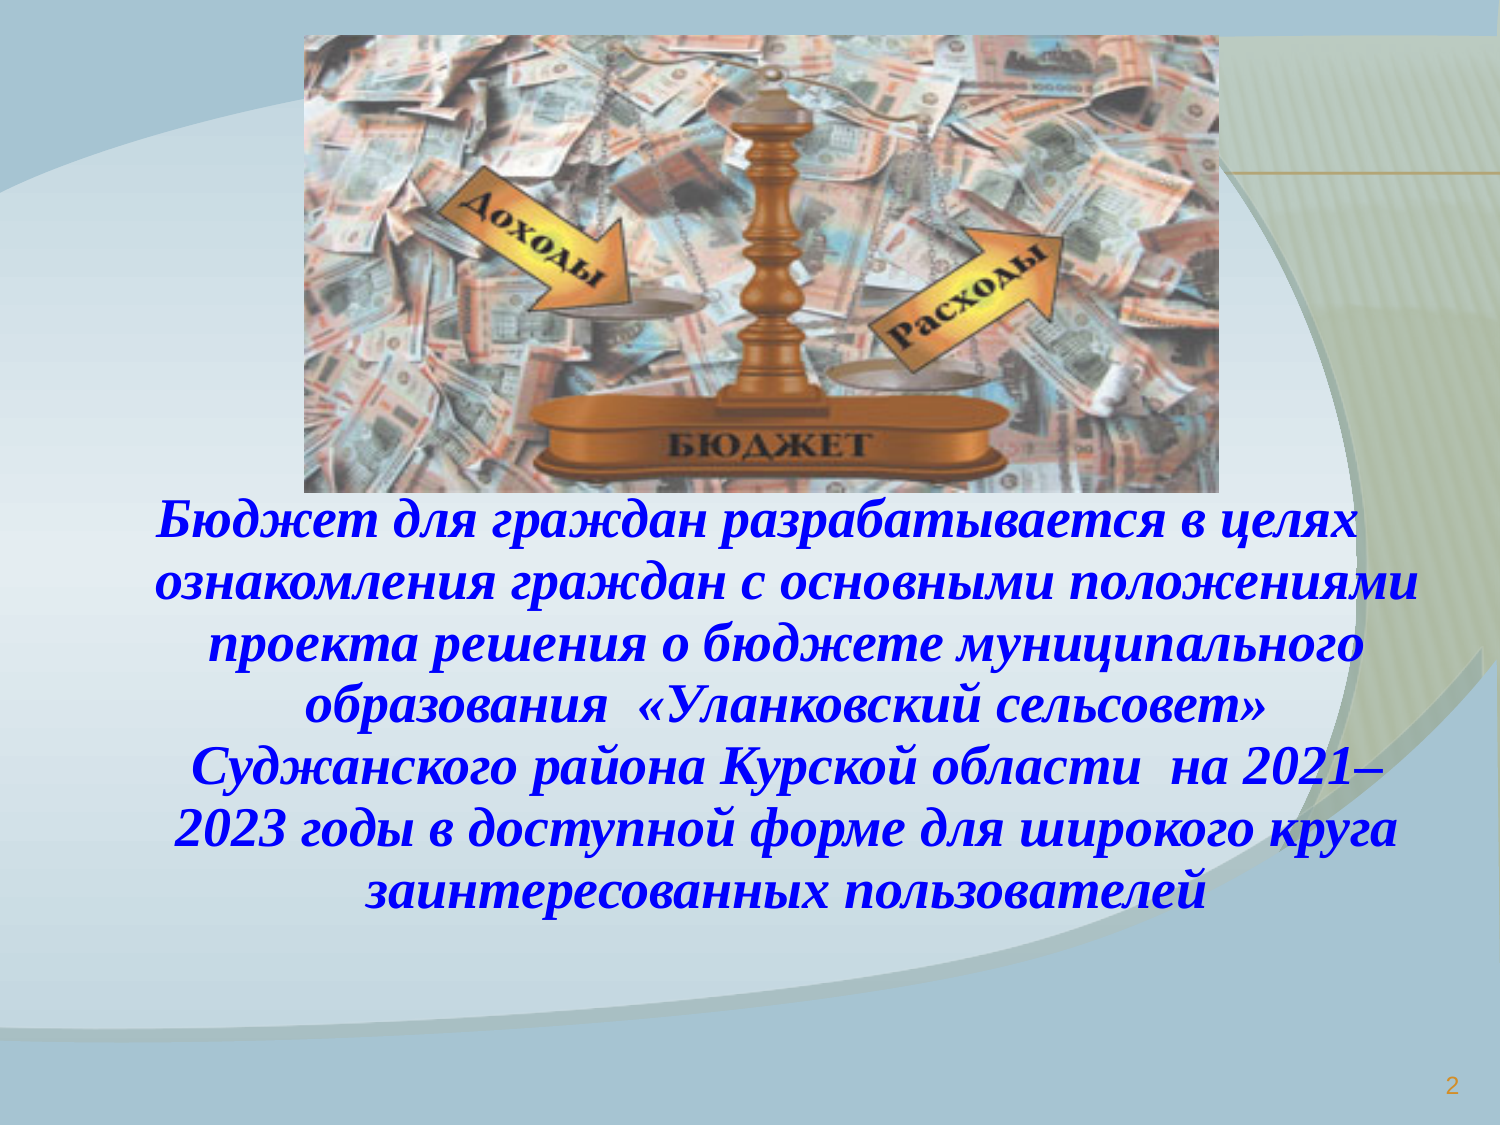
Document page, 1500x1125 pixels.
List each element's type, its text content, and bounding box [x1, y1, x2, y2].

picture [304, 34, 1219, 493]
list Бюджет для граждан разрабатывается в целях ознакомления граждан с основными положениями проекта решения о бюджете муниципального образования «Уланковский сельсовет» Суджанского района Курской области на 2021– 2023 годы в доступной форме для широкого круга заинтересованных пользователей [75, 480, 1442, 973]
slide_number 2 [1350, 1061, 1475, 1103]
